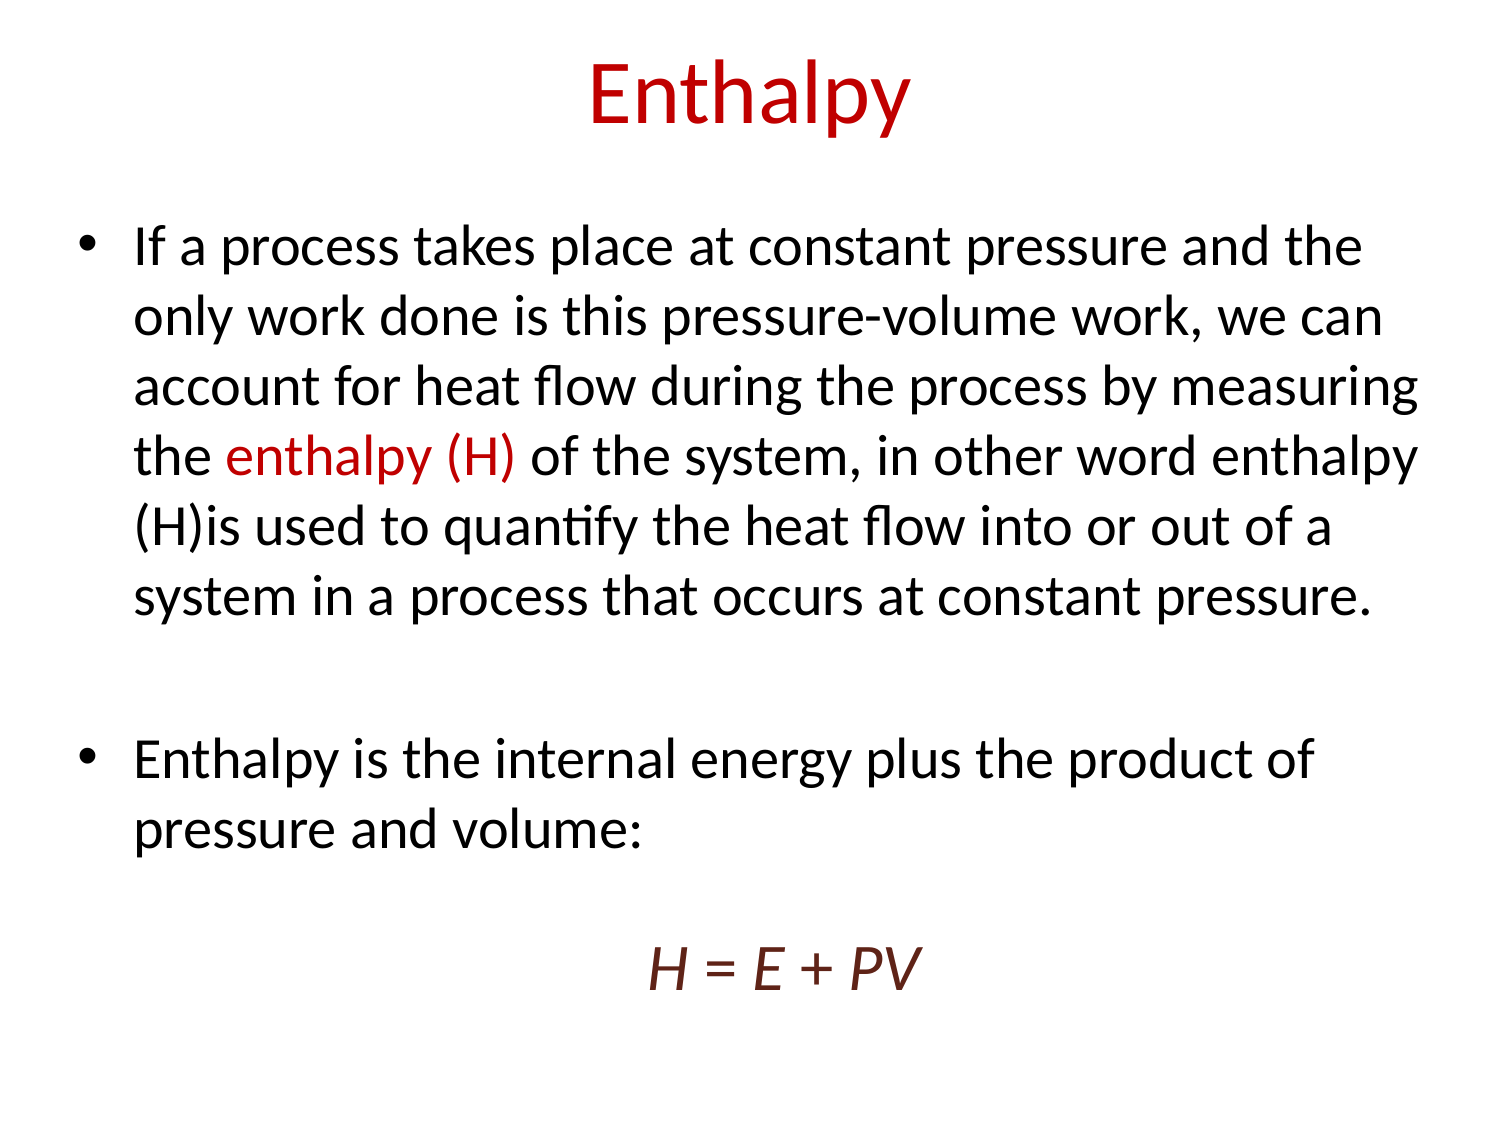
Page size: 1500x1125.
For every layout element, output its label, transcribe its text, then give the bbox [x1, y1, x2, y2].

text_box Enthalpy [112, 24, 1388, 199]
text_box H = E + PV [633, 916, 936, 1012]
text_box If a process takes place at constant pressure and the only work done is this pressure-volume work, we can account for heat flow during the process by measuring the enthalpy (H) of the system, in other word enthalpy (H)is used to quantify the heat flow into or out of a system in a process that occurs at constant pressure. Enthalpy is the internal energy plus the product of pressure and volume: [62, 199, 1463, 875]
